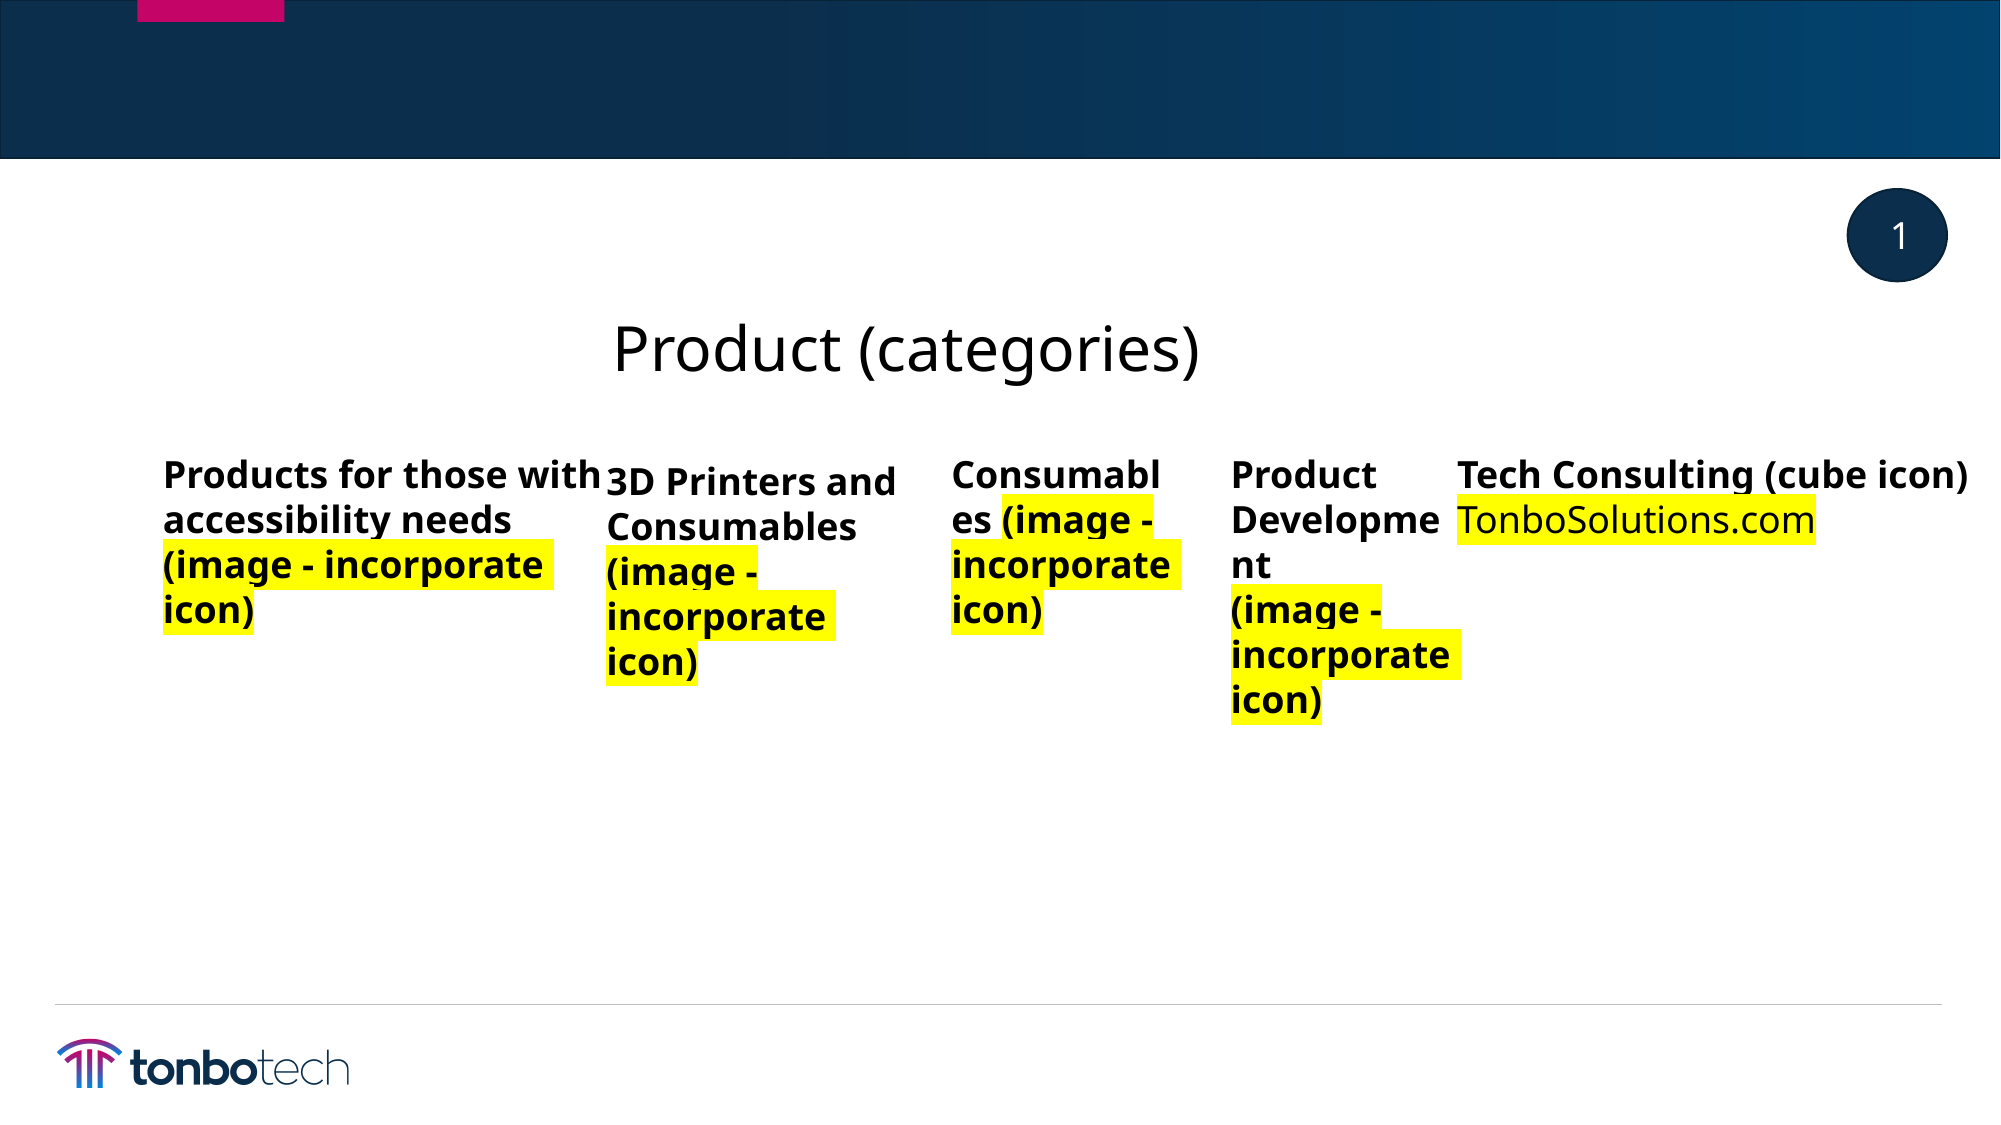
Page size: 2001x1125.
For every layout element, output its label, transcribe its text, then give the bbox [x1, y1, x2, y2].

picture [54, 1034, 352, 1094]
text_box [1846, 188, 1949, 283]
text_box Product (categories) [598, 310, 1216, 418]
text_box Tech Consulting (cube icon) TonboSolutions.com [1478, 443, 1984, 594]
text_box Consumables (image - incorporate icon) [936, 443, 1198, 729]
text_box 3D Printers and Consumables (image - incorporate icon) [591, 450, 919, 735]
text_box Product Development (image - incorporate icon) [1215, 443, 1478, 774]
text_box Products for those with accessibility needs (image - incorporate icon) [148, 443, 637, 639]
text_box 1 [1875, 204, 1920, 265]
